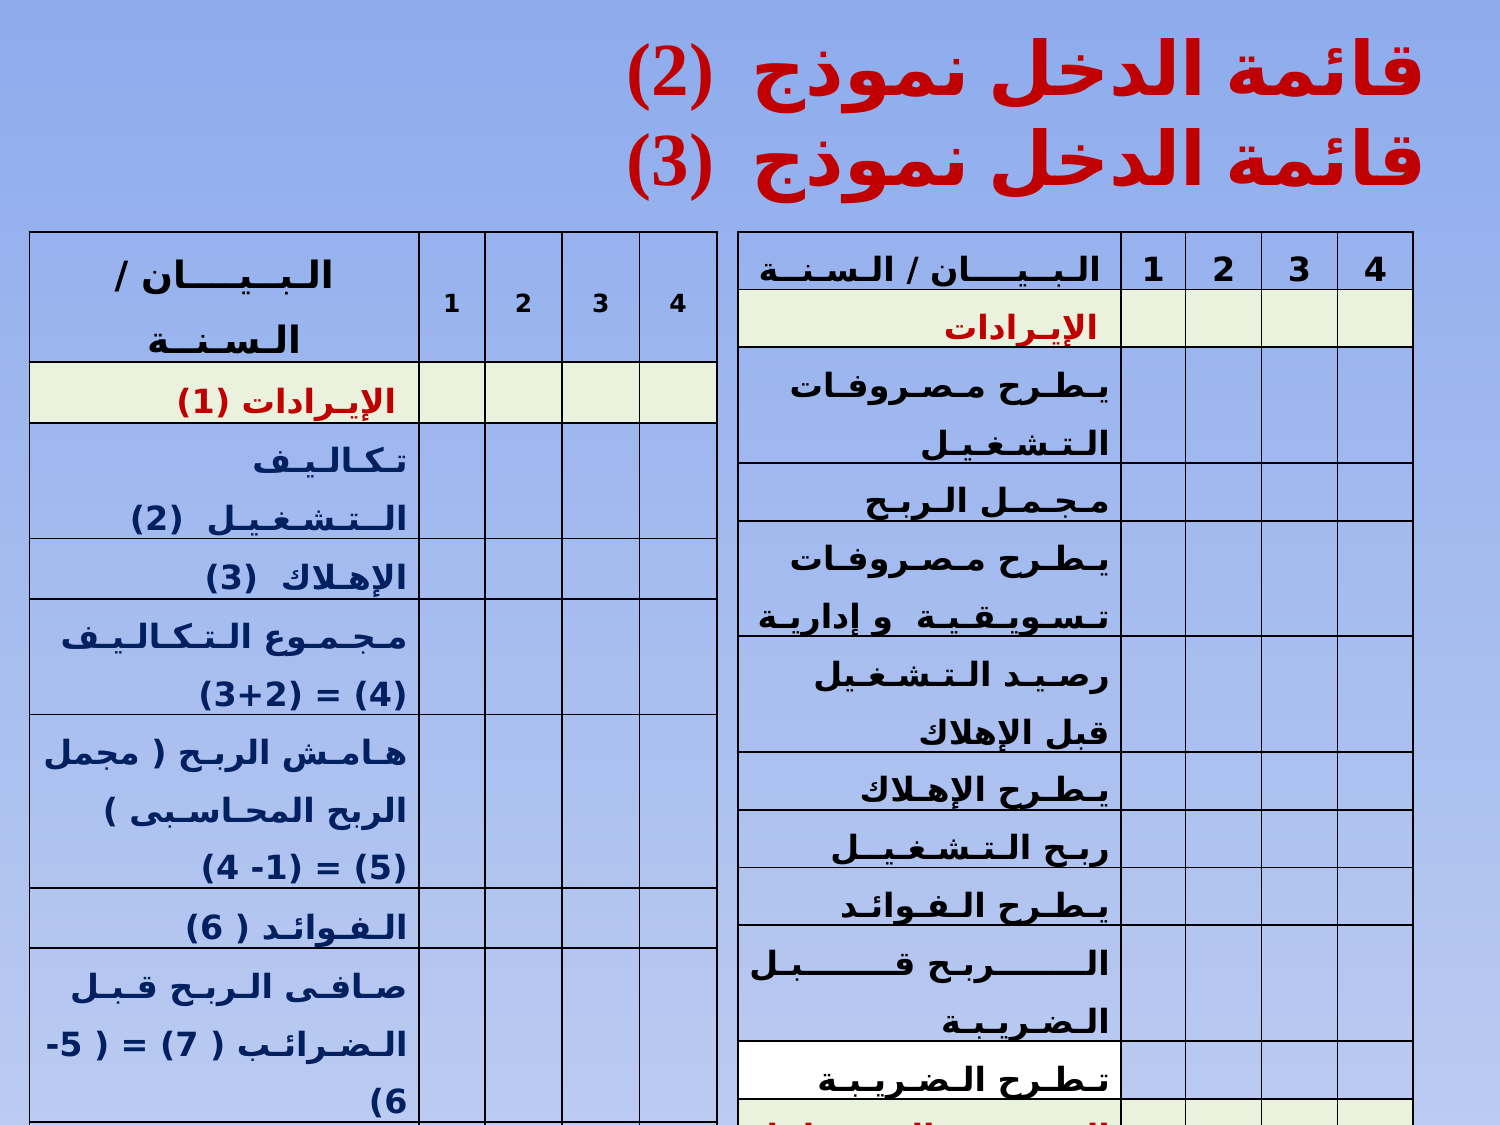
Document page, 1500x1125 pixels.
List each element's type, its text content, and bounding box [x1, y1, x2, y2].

table_cell [1262, 290, 1337, 346]
table_header الـبــيــــان / الـسـنــة [30, 233, 418, 361]
table_header 3 [1262, 233, 1337, 289]
table_cell [1122, 637, 1185, 751]
table_cell [1186, 868, 1261, 924]
table_cell [486, 889, 561, 947]
table_cell [563, 600, 639, 714]
table_cell يـطـرح الـفـوائـد [739, 868, 1120, 924]
table_header 3 [563, 233, 639, 361]
table_cell [1262, 348, 1337, 462]
table_cell [1262, 522, 1337, 635]
table_cell [486, 539, 561, 598]
table_cell [1262, 464, 1337, 520]
table_cell [1262, 868, 1337, 924]
table_cell [563, 715, 639, 887]
table_header 1 [420, 233, 484, 361]
table_cell [486, 1103, 561, 1121]
table_cell الـربــح الـقـابـل للـتـوزيـع (صـافـى الـربــح ) [739, 1100, 1120, 1125]
table_cell [1186, 348, 1261, 462]
table_cell [1338, 290, 1412, 346]
table_cell [1262, 753, 1337, 809]
table_cell [1122, 868, 1185, 924]
table_cell [1122, 811, 1185, 867]
table_cell الـربـح قـبـل الـضـريـبـة [739, 926, 1120, 1040]
table_cell [1122, 290, 1185, 346]
table_cell [1186, 637, 1261, 751]
table_cell [1122, 522, 1185, 635]
table_cell [1122, 1042, 1185, 1098]
table_cell [1262, 1100, 1337, 1125]
table_cell [420, 424, 484, 538]
table_cell [1338, 1103, 1412, 1125]
table_cell [1262, 926, 1337, 1040]
table_cell [1122, 348, 1185, 462]
table_cell [486, 600, 561, 714]
table_cell [420, 600, 484, 714]
table_cell [420, 715, 484, 887]
table_cell [1186, 811, 1261, 867]
table_cell [1122, 753, 1185, 809]
table_cell [640, 889, 716, 947]
table_header الـبــيــــان / الـسـنــة [739, 233, 1120, 289]
table_header 2 [486, 233, 561, 361]
table_cell صـافـى الـربـح قـبـل الـضـرائـب ( 7) = ( 5- 6) [30, 949, 418, 1121]
table_cell [1186, 1100, 1261, 1125]
table_cell [563, 424, 639, 538]
table_cell [1262, 637, 1337, 751]
table_cell [420, 949, 484, 1121]
table_cell رصـيـد الـتـشـغـيل قبل الإهلاك [739, 637, 1120, 751]
table_cell يـطـرح الإهـلاك [739, 753, 1120, 809]
table_cell [420, 363, 484, 422]
table_cell [1122, 464, 1185, 520]
table_cell الإهـلاك (3) [30, 539, 418, 598]
table_cell [420, 539, 484, 598]
text_box قائمة الدخل نموذج (2) قائمة الدخل نموذج (3) [41, 12, 1442, 208]
table_cell [563, 1103, 639, 1121]
table_cell [1186, 522, 1261, 635]
table_cell [1186, 1042, 1261, 1098]
table_cell [1338, 926, 1412, 1040]
table_cell [1186, 926, 1261, 1040]
table_cell تـكـالـيـف الــتـشـغـيـل (2) [30, 424, 418, 538]
table_header 4 [640, 233, 716, 361]
footer الدكتور عيسى قداده [437, 1042, 988, 1103]
table_cell [1338, 637, 1412, 751]
table_cell [1186, 753, 1261, 809]
table_cell [486, 363, 561, 422]
table_cell [1262, 1042, 1299, 1098]
table_cell [1186, 464, 1261, 520]
table_cell [486, 949, 561, 1042]
table_header 2 [1186, 233, 1261, 289]
table_cell [563, 539, 639, 598]
table_cell [1338, 811, 1412, 867]
table_cell [486, 424, 561, 538]
table_cell [563, 363, 639, 422]
table_cell [640, 363, 716, 422]
table_cell الإيـرادات (1) [30, 363, 418, 422]
table_cell [563, 949, 639, 1042]
table_cell مـجـمـوع الـتـكـالـيـف (4) = (2+3) [30, 600, 418, 714]
table_cell [1338, 522, 1412, 635]
table_cell الـفـوائـد ( 6) [30, 889, 418, 947]
table_cell [1122, 926, 1185, 1040]
table_cell مـجـمـل الـربـح [739, 464, 1120, 520]
table_cell [486, 715, 561, 887]
table_cell [640, 539, 716, 598]
table_cell ربـح الـتـشـغـيــل [739, 811, 1120, 867]
table_cell يـطـرح مـصـروفـات الـتـشـغـيـل [739, 348, 1120, 462]
table_cell [1186, 290, 1261, 346]
table_cell [640, 1103, 716, 1121]
table_cell يـطـرح مـصـروفـات تـسـويـقـيـة و إداريـة [739, 522, 1120, 635]
table_header 1 [1122, 233, 1185, 289]
table_cell [640, 949, 716, 1042]
table_cell الإيـرادات [739, 290, 1120, 346]
table_cell [1122, 1100, 1185, 1125]
table_cell تـطـرح الـضـريـبـة [988, 1042, 1120, 1098]
table_cell [1338, 868, 1412, 924]
table_cell [1338, 348, 1412, 462]
table_cell [640, 600, 716, 714]
table_cell [640, 715, 716, 887]
table_cell [1262, 811, 1337, 867]
table_header 4 [1338, 233, 1412, 289]
table_cell هـامـش الربـح ( مجمل الربح المحـاسـبى ) (5) = (1- 4) [30, 715, 418, 887]
table_cell [640, 424, 716, 538]
table_cell [1338, 464, 1412, 520]
table_cell [563, 889, 639, 947]
slide_number 60 [1299, 1042, 1425, 1103]
table_cell [420, 889, 484, 947]
table_cell [1338, 753, 1412, 809]
